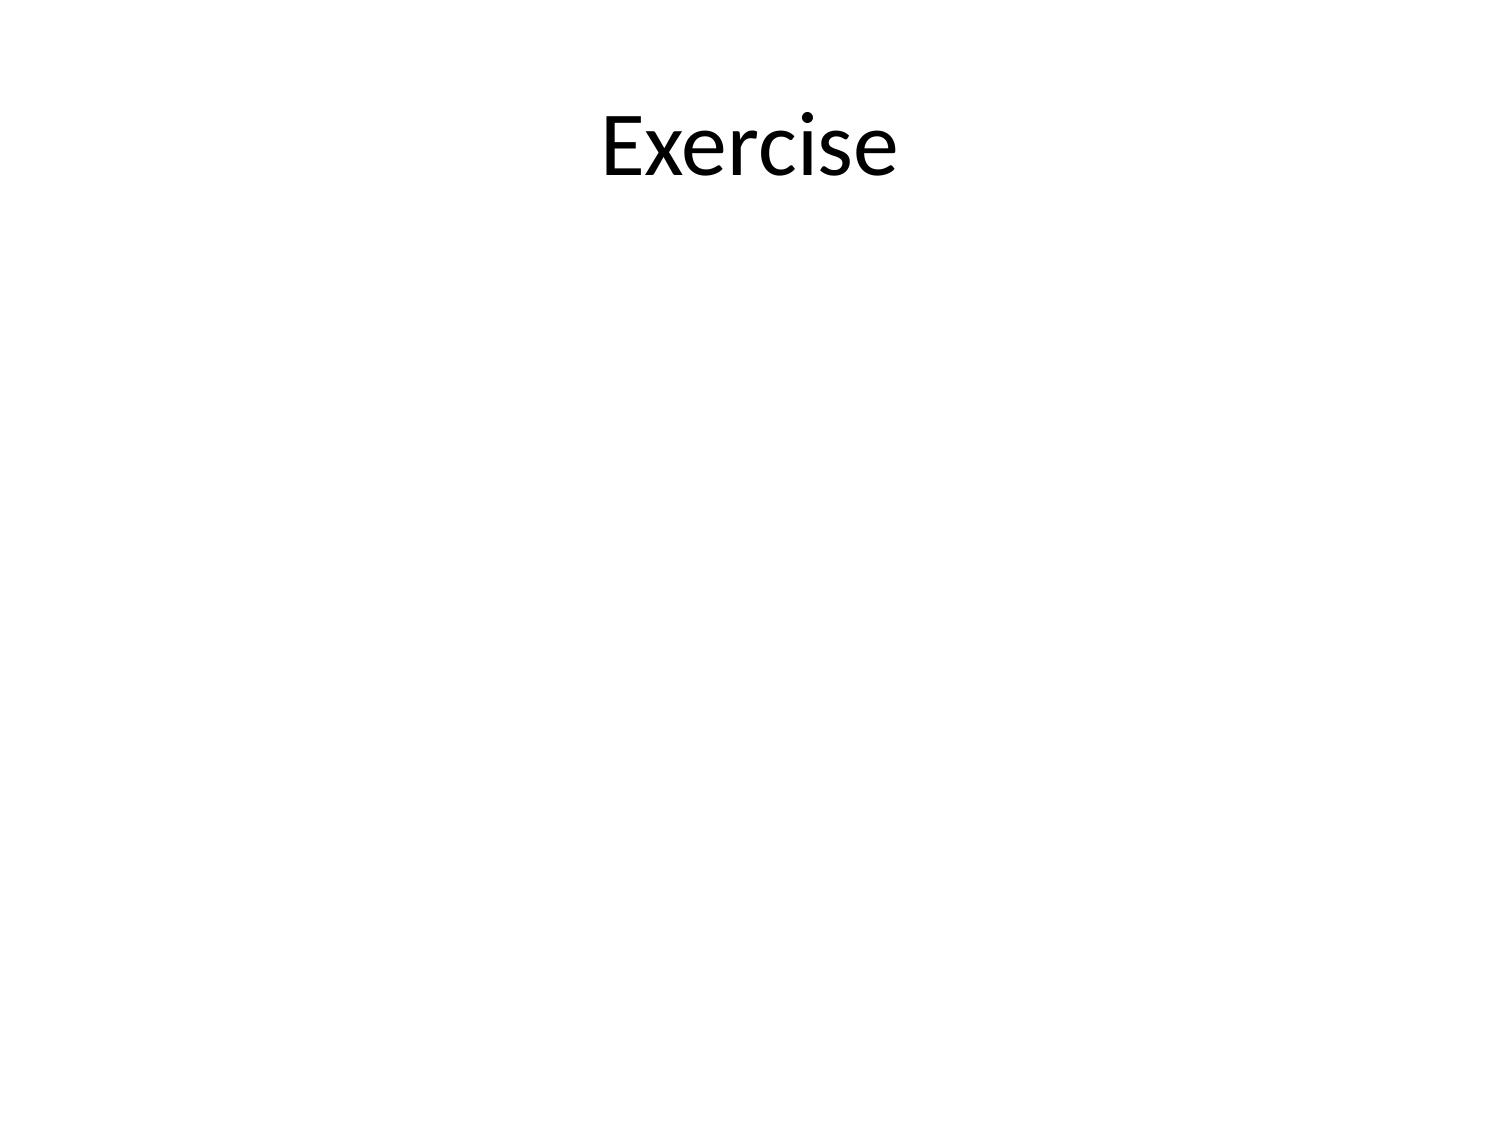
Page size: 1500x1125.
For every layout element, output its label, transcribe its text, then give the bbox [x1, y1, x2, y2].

title Exercise [75, 45, 1425, 233]
